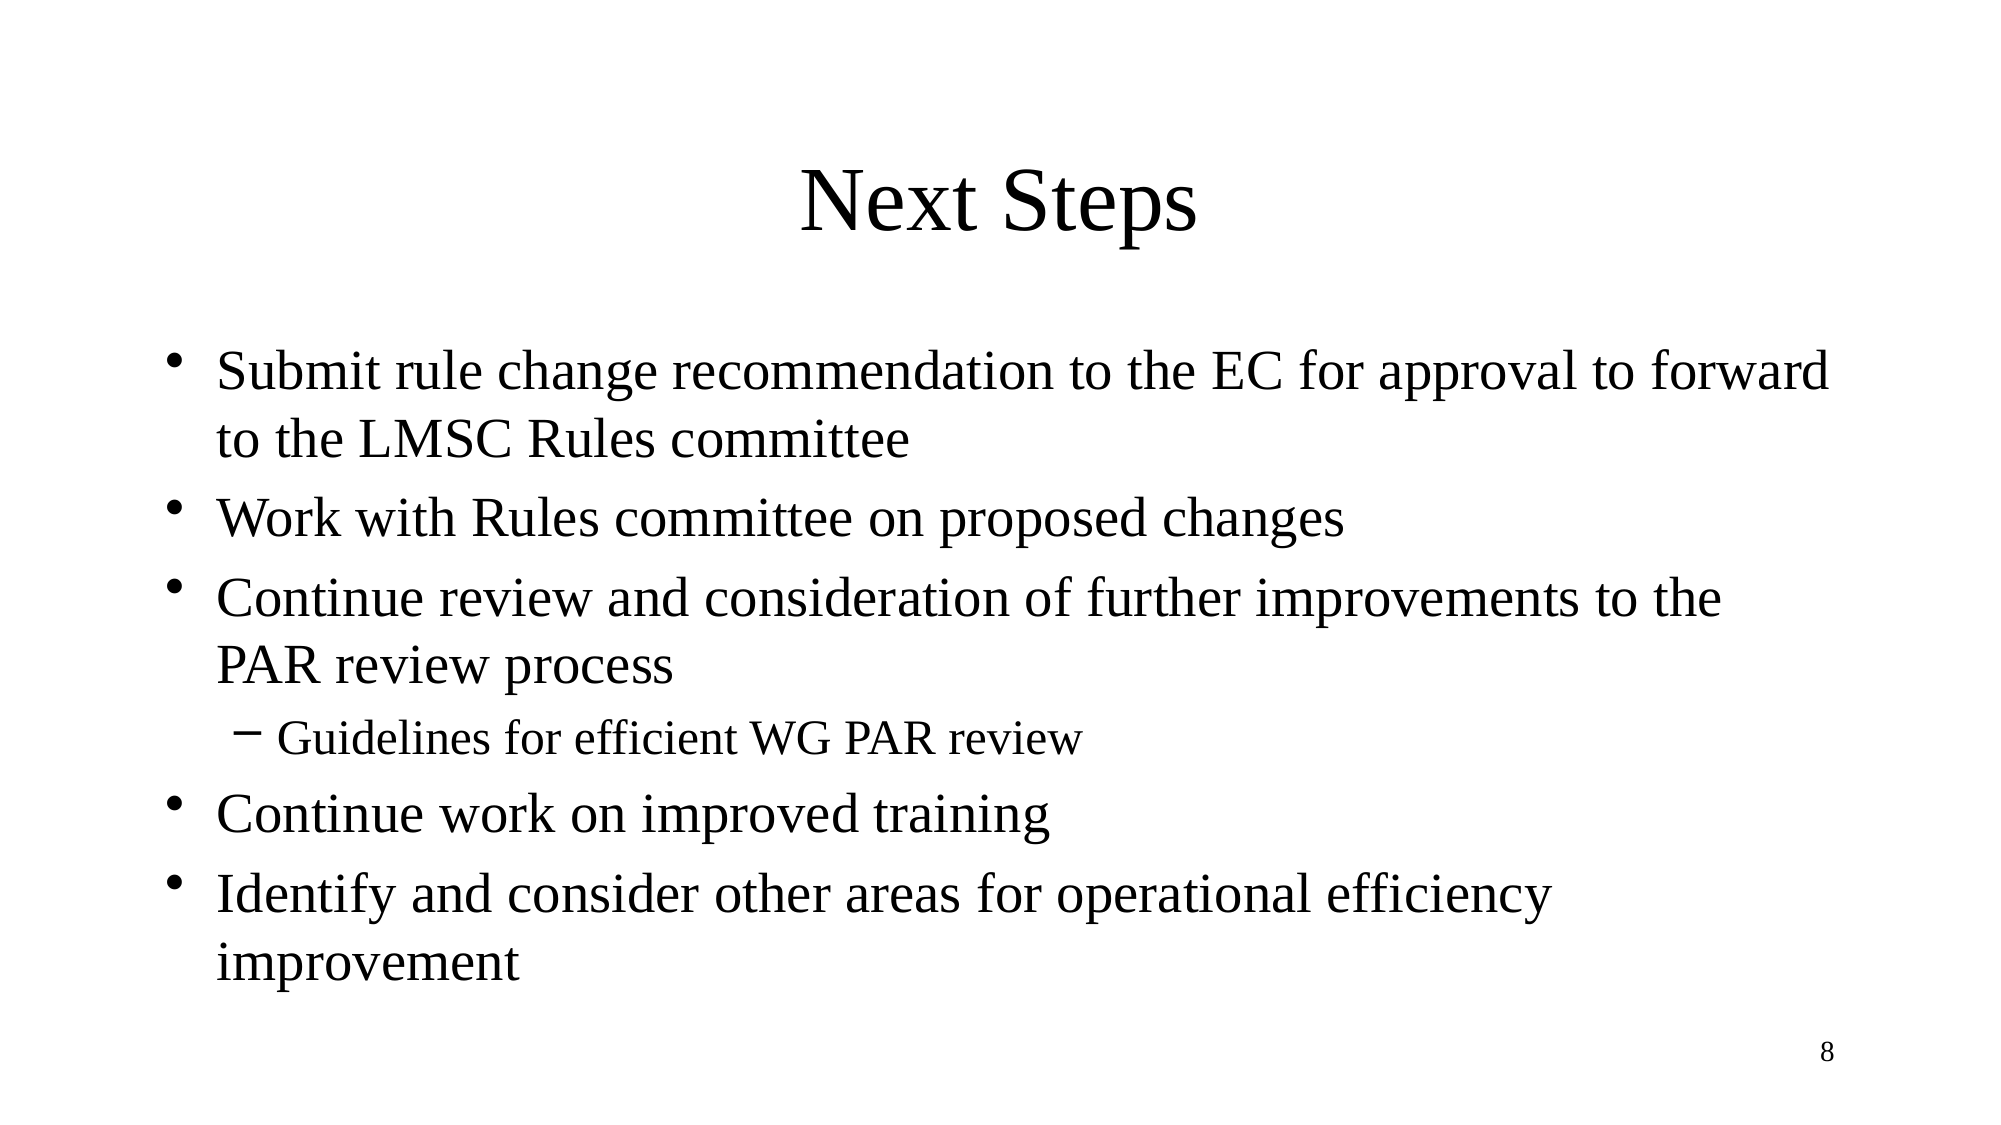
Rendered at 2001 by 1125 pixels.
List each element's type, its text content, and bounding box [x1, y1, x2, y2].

list Submit rule change recommendation to the EC for approval to forward to the LMSC Rules committee Work with Rules committee on proposed changes Continue review and consideration of further improvements to the PAR review process Guidelines for efficient WG PAR review Continue work on improved training Identify and consider other areas for operational efficiency improvement [149, 324, 1851, 1001]
title Next Steps [149, 99, 1851, 288]
slide_number 8 [1433, 1024, 1851, 1101]
